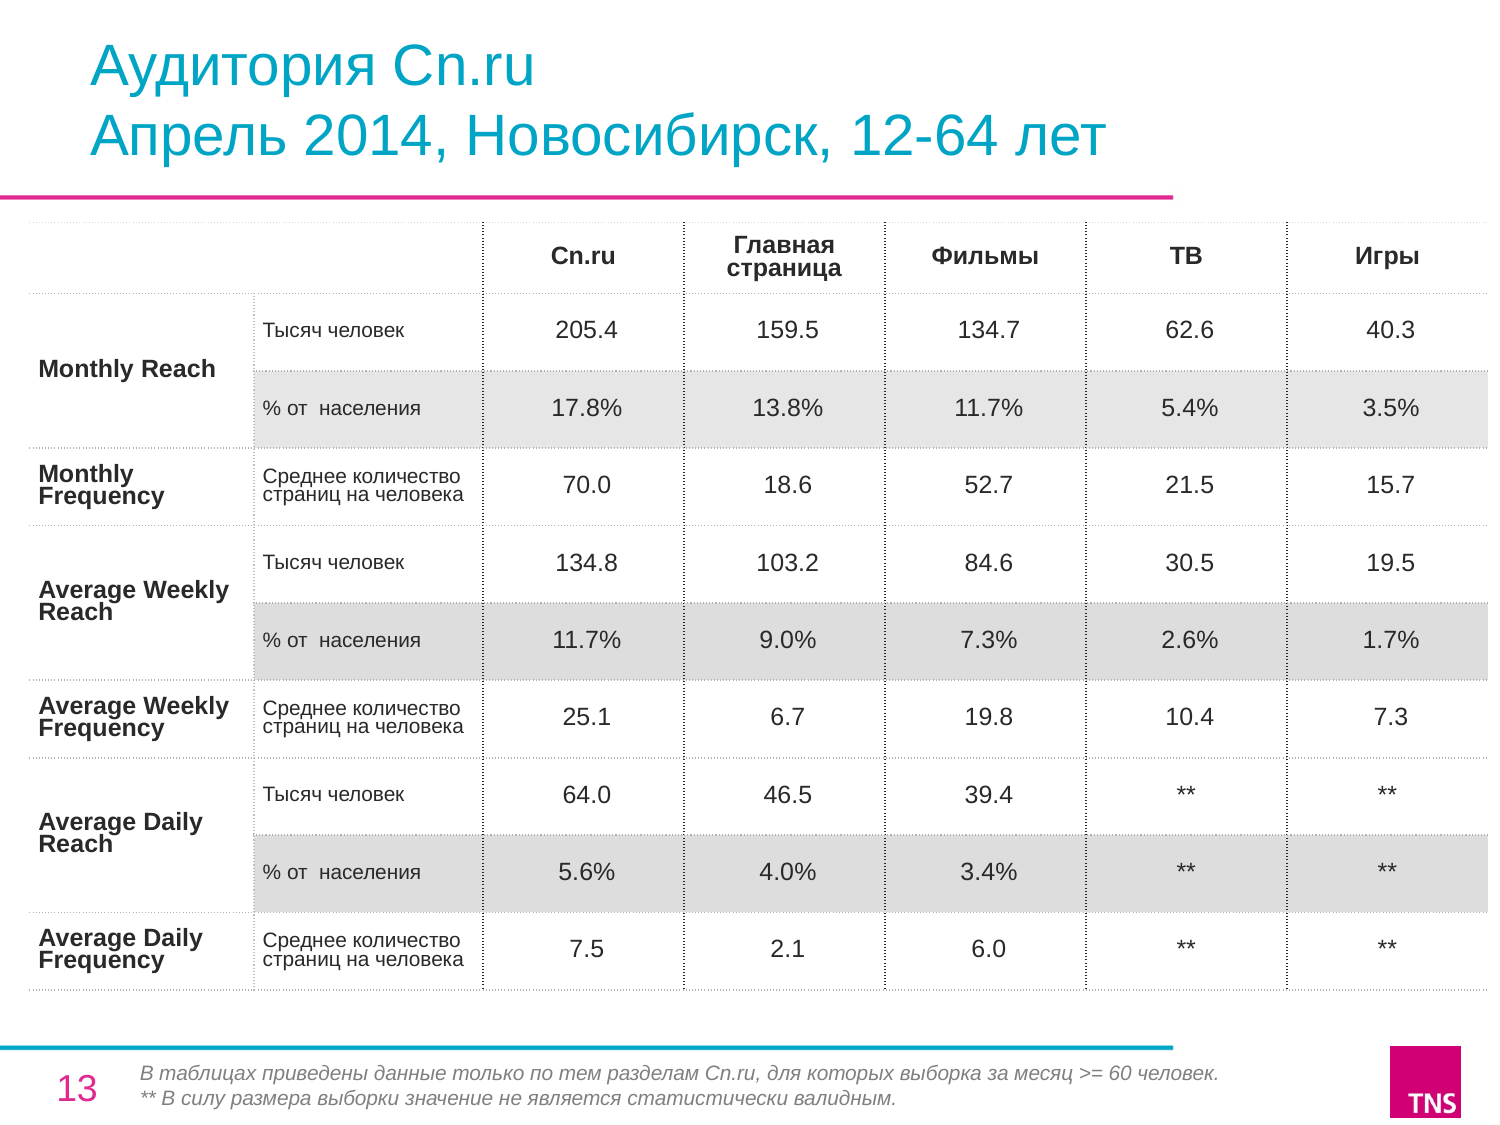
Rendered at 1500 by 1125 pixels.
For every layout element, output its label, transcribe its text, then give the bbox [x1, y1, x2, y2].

table_cell Average Daily Frequency [29, 912, 254, 990]
table_cell 15.7 [1287, 448, 1488, 526]
table_cell Monthly Reach [29, 294, 254, 448]
table_cell 11.7% [885, 371, 1086, 448]
table_cell 11.7% [483, 603, 684, 680]
table_cell 39.4 [885, 758, 1086, 835]
table_cell Среднее количество страниц на человека [254, 448, 483, 526]
table_cell Average Weekly Frequency [29, 680, 254, 758]
slide_number 13 [40, 1055, 392, 1125]
table_cell 46.5 [684, 758, 885, 835]
table_header [29, 223, 483, 294]
table_cell 7.3 [1287, 680, 1488, 758]
table_cell Average Weekly Reach [29, 526, 254, 680]
table_cell Тысяч человек [254, 758, 483, 835]
table_cell Среднее количество страниц на человека [254, 912, 483, 990]
table_cell 25.1 [483, 680, 684, 758]
table_cell 2.1 [684, 912, 885, 990]
table_cell 52.7 [885, 448, 1086, 526]
table_cell ** [1086, 758, 1287, 835]
table_cell 17.8% [483, 371, 684, 448]
table_cell Monthly Frequency [29, 448, 254, 526]
table_header Игры [1287, 223, 1488, 294]
table_header Главная страница [684, 223, 885, 294]
table_cell 84.6 [885, 526, 1086, 603]
table_cell 3.5% [1287, 371, 1488, 448]
table_cell 10.4 [1086, 680, 1287, 758]
picture [0, 0, 1500, 1125]
table_cell 7.5 [483, 912, 684, 990]
table_cell ** [1086, 835, 1287, 912]
table_cell % от населения [254, 603, 483, 680]
table_cell ** [1086, 912, 1287, 990]
table_cell Average Daily Reach [29, 758, 254, 912]
table_cell 62.6 [1086, 294, 1287, 371]
title Аудитория Cn.ru Апрель 2014, Новосибирск, 12-64 лет [74, 8, 1476, 187]
table_cell % от населения [254, 835, 483, 912]
table_cell 159.5 [684, 294, 885, 371]
table_cell Среднее количество страниц на человека [254, 680, 483, 758]
table_cell 4.0% [684, 835, 885, 912]
table_cell Тысяч человек [254, 526, 483, 603]
table_cell 2.6% [1086, 603, 1287, 680]
table_cell ** [1287, 835, 1488, 912]
table_cell 18.6 [684, 448, 885, 526]
table_cell 5.6% [483, 835, 684, 912]
text_box В таблицах приведены данные только по тем разделам Cn.ru, для которых выборка за месяц >= 60 человек. ** В силу размера выборки значение не является статистически валидным. [124, 1052, 1463, 1117]
table_cell 134.7 [885, 294, 1086, 371]
table_header Фильмы [885, 223, 1086, 294]
table_header ТВ [1086, 223, 1287, 294]
table_cell 40.3 [1287, 294, 1488, 371]
table_cell 30.5 [1086, 526, 1287, 603]
table_cell ** [1287, 912, 1488, 990]
table_cell 70.0 [483, 448, 684, 526]
table_cell 13.8% [684, 371, 885, 448]
table_cell 3.4% [885, 835, 1086, 912]
table_cell 205.4 [483, 294, 684, 371]
table_cell 134.8 [483, 526, 684, 603]
table_cell 6.0 [885, 912, 1086, 990]
table_cell ** [1287, 758, 1488, 835]
table_cell 5.4% [1086, 371, 1287, 448]
table_header Cn.ru [483, 223, 684, 294]
table_cell 6.7 [684, 680, 885, 758]
table_cell Тысяч человек [254, 294, 483, 371]
table_cell 64.0 [483, 758, 684, 835]
table_cell 1.7% [1287, 603, 1488, 680]
table_cell 7.3% [885, 603, 1086, 680]
table_cell 21.5 [1086, 448, 1287, 526]
table_cell 9.0% [684, 603, 885, 680]
table_cell 19.5 [1287, 526, 1488, 603]
table_cell % от населения [254, 371, 483, 448]
table_cell 19.8 [885, 680, 1086, 758]
table_cell 103.2 [684, 526, 885, 603]
